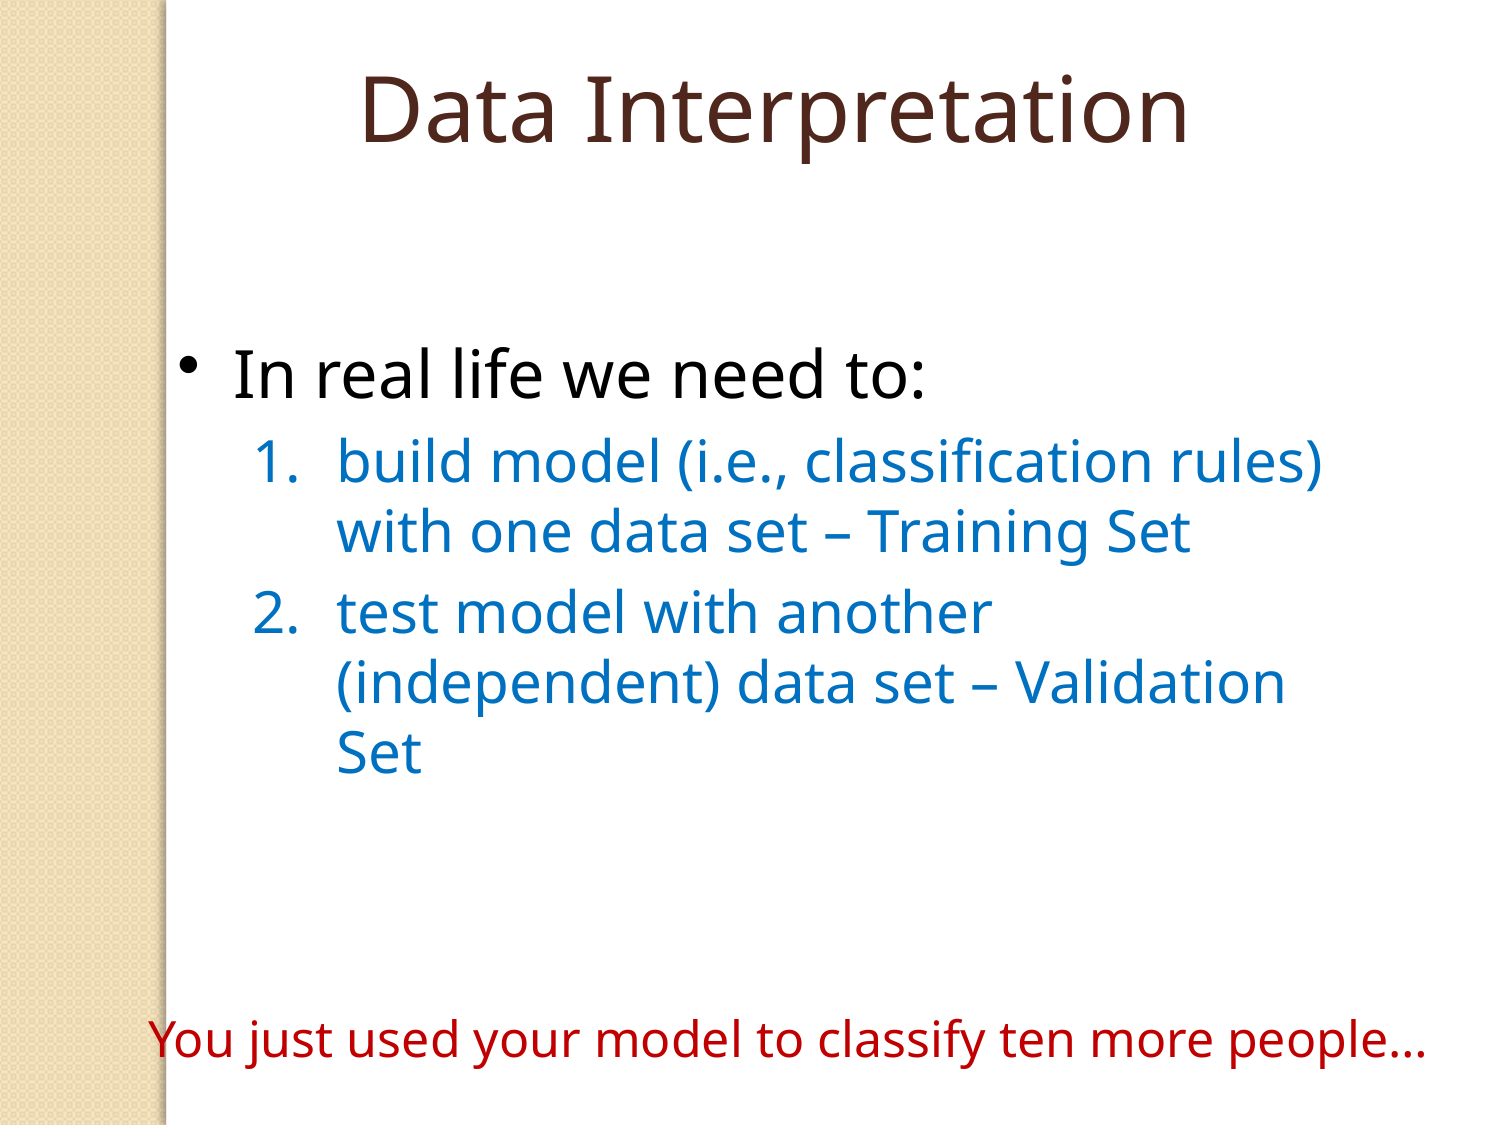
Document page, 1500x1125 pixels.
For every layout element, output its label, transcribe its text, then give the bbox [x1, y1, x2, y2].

text_box You just used your model to classify ten more people… [133, 999, 1444, 1075]
text_box In real life we need to: build model (i.e., classification rules) with one data set – Training Set test model with another (independent) data set – Validation Set [162, 324, 1388, 999]
text_box Data Interpretation [137, 12, 1413, 200]
